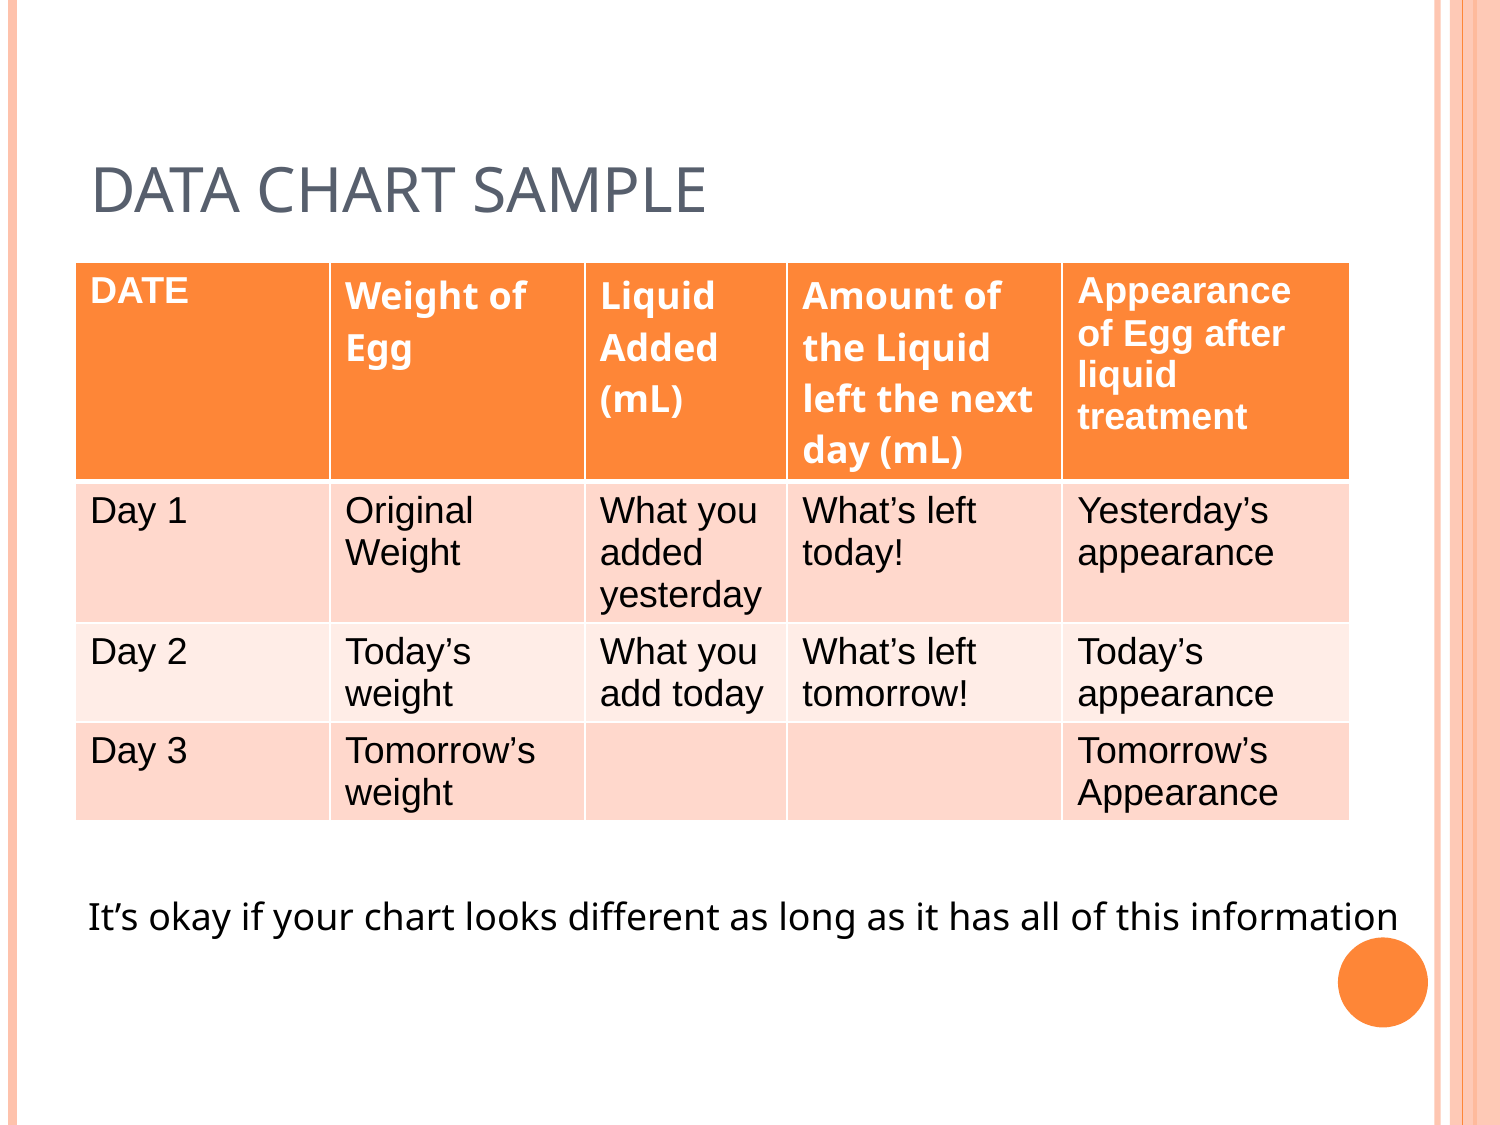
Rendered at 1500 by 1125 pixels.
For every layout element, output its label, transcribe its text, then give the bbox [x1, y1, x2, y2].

text_box It’s okay if your chart looks different as long as it has all of this information [73, 884, 1427, 946]
table_cell Yesterday’s appearance [1063, 484, 1349, 622]
table_header Appearance of Egg after liquid treatment [1063, 263, 1349, 479]
table_cell What’s left today! [788, 484, 1061, 622]
table_header Liquid Added (mL) [586, 263, 786, 479]
table_cell Day 2 [76, 624, 329, 721]
table_cell Day 1 [76, 484, 329, 622]
table_header Weight of Egg [331, 263, 584, 479]
table_header DATE [76, 263, 329, 479]
table_cell [788, 723, 1061, 820]
table_cell Original Weight [331, 484, 584, 622]
title Data Chart Sample [75, 45, 1300, 233]
table_cell What you add today [586, 624, 786, 721]
table_cell [586, 723, 786, 820]
table_cell What you added yesterday [586, 484, 786, 622]
table_cell Day 3 [76, 723, 329, 820]
table_cell Today’s appearance [1063, 624, 1349, 721]
table_header Amount of the Liquid left the next day (mL) [788, 263, 1061, 479]
table_cell Tomorrow’s weight [331, 723, 584, 820]
table_cell What’s left tomorrow! [788, 624, 1061, 721]
table_cell Tomorrow’s Appearance [1063, 723, 1349, 820]
table_cell Today’s weight [331, 624, 584, 721]
